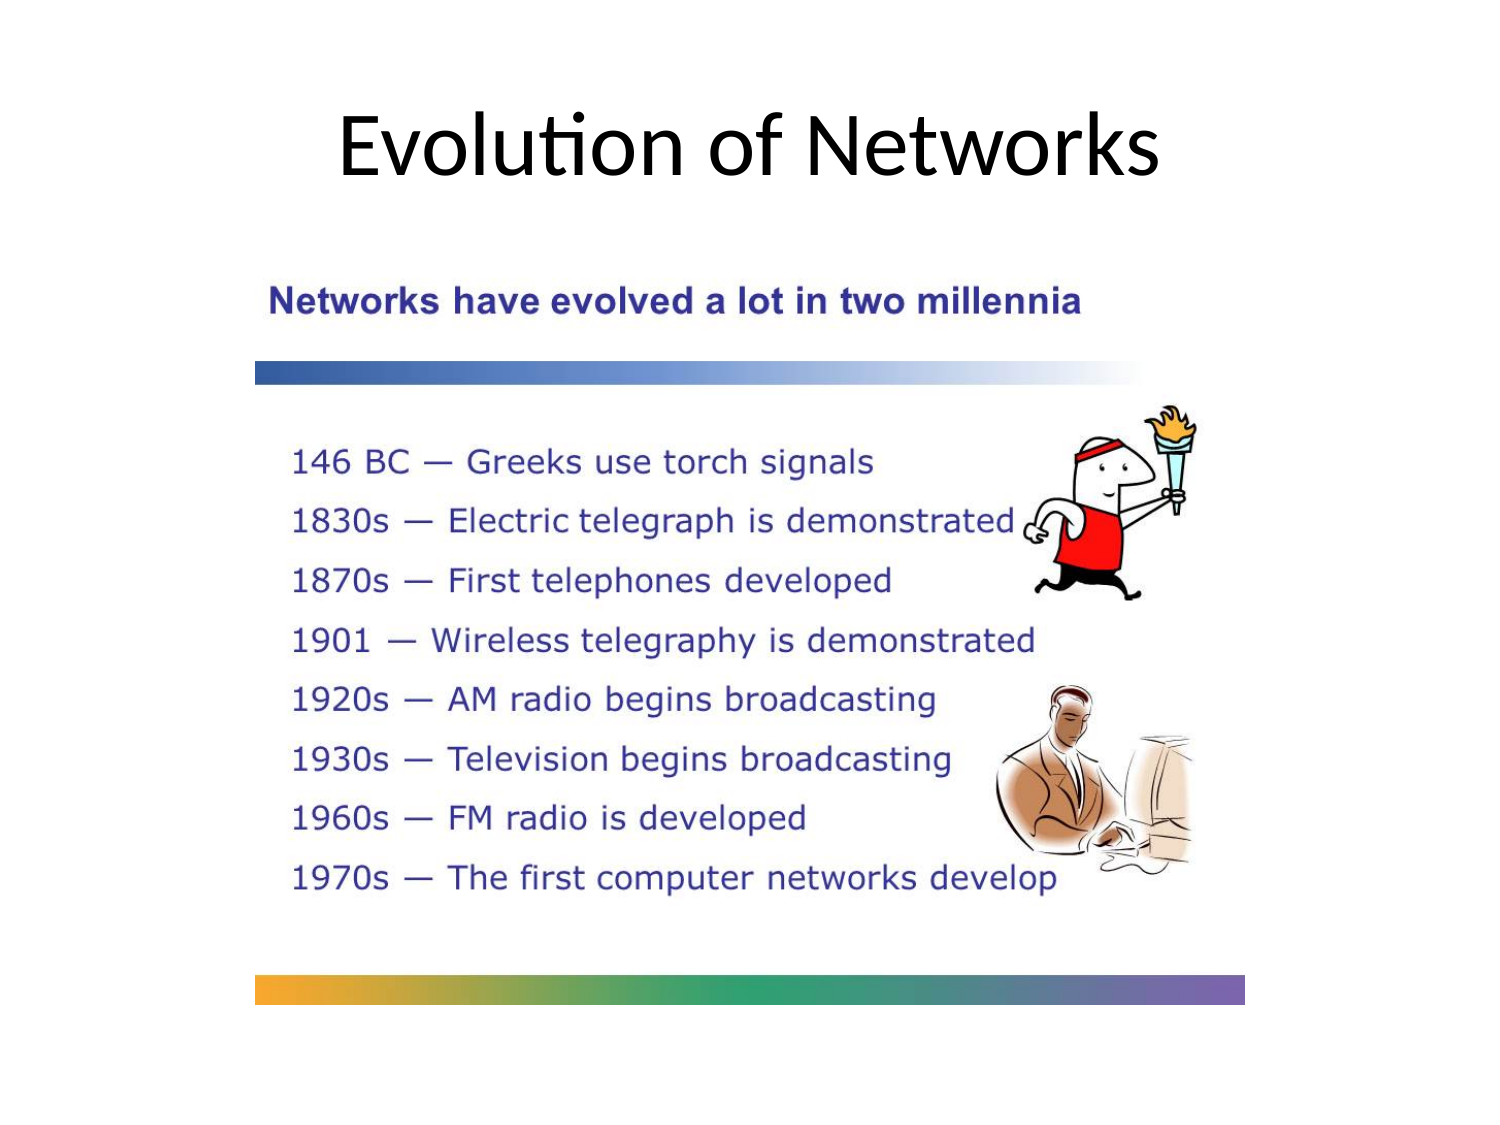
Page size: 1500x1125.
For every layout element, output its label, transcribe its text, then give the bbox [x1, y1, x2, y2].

title Evolution of Networks [75, 45, 1425, 233]
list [254, 262, 1246, 1006]
